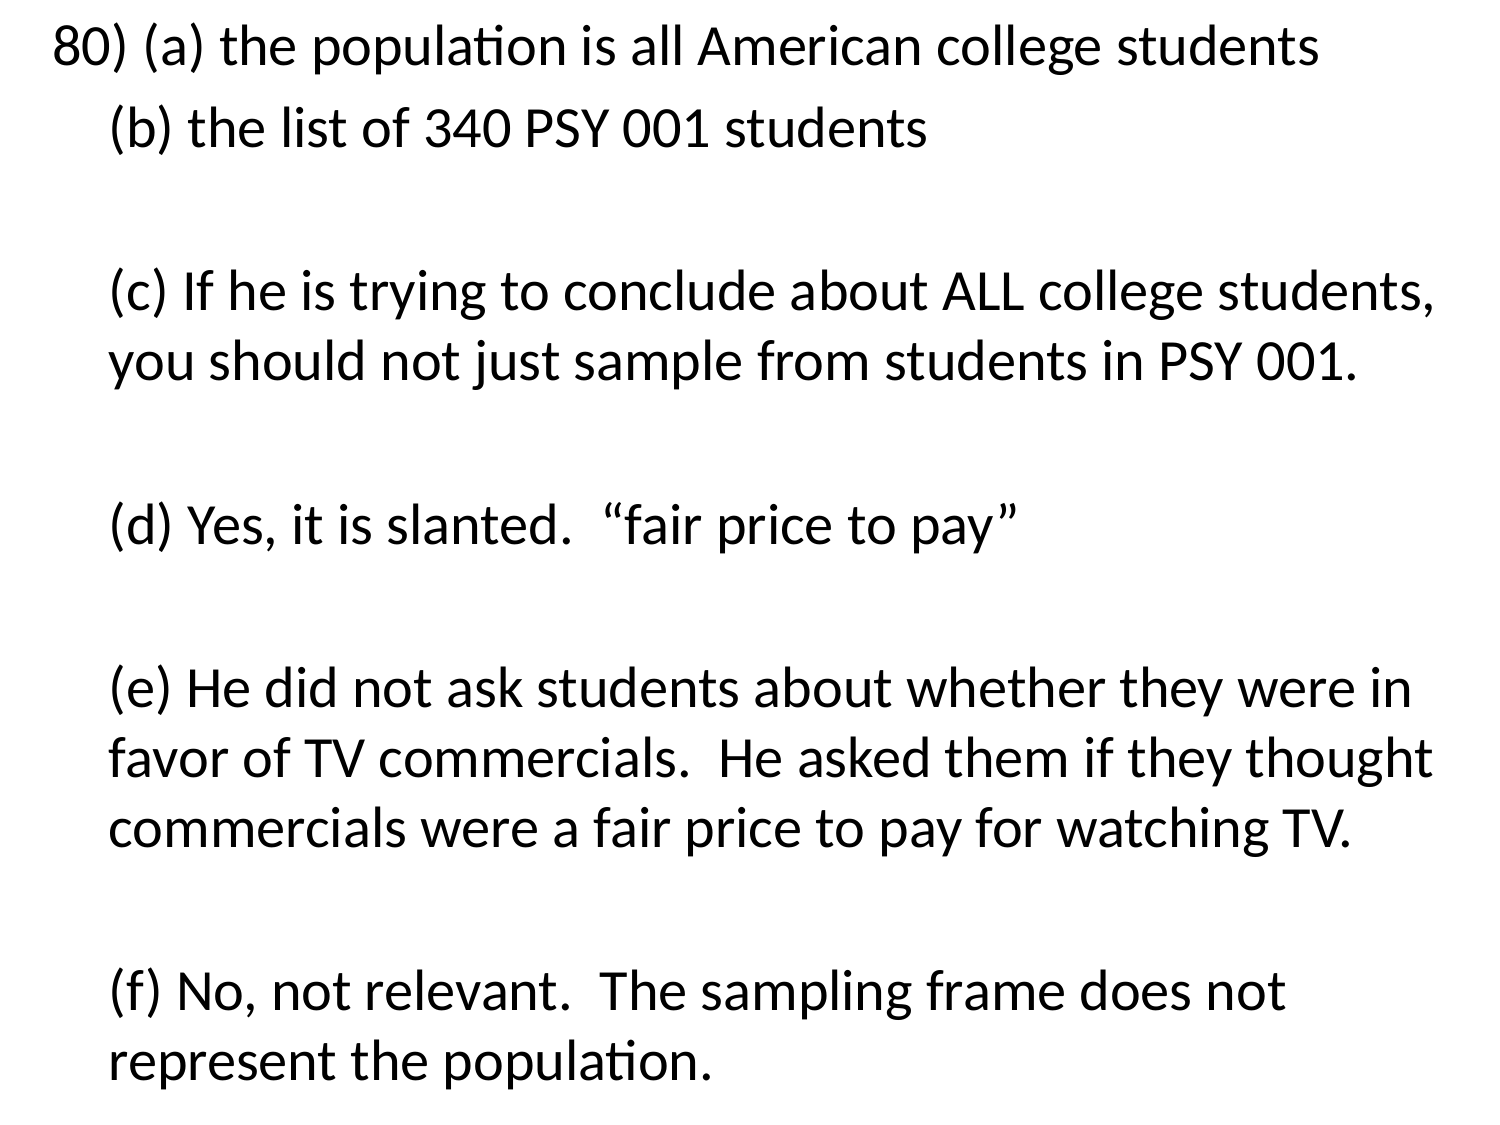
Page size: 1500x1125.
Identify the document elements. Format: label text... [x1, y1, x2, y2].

list 80) (a) the population is all American college students (b) the list of 340 PSY 001 students (c) If he is trying to conclude about ALL college students, you should not just sample from students in PSY 001. (d) Yes, it is slanted. “fair price to pay” (e) He did not ask students about whether they were in favor of TV commercials. He asked them if they thought commercials were a fair price to pay for watching TV. (f) No, not relevant. The sampling frame does not represent the population. [37, 0, 1463, 1088]
